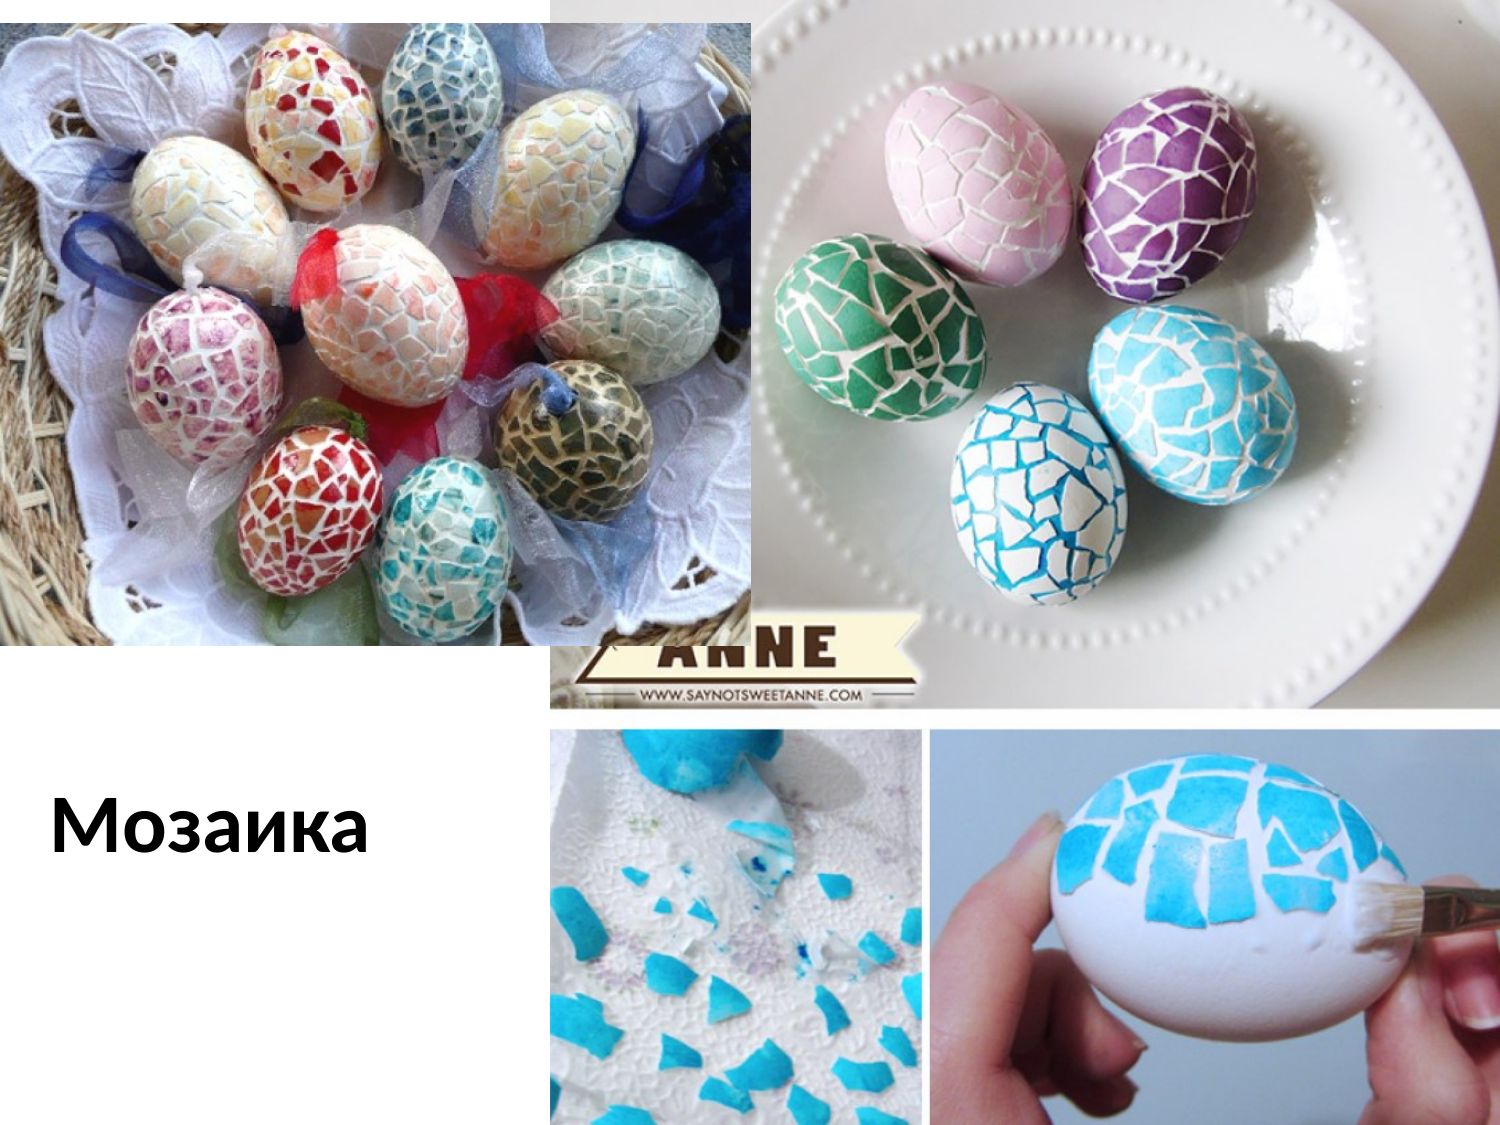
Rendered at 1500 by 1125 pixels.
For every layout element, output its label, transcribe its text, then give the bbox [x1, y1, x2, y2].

picture [0, 0, 1500, 1125]
text_box Мозаика [35, 761, 528, 877]
